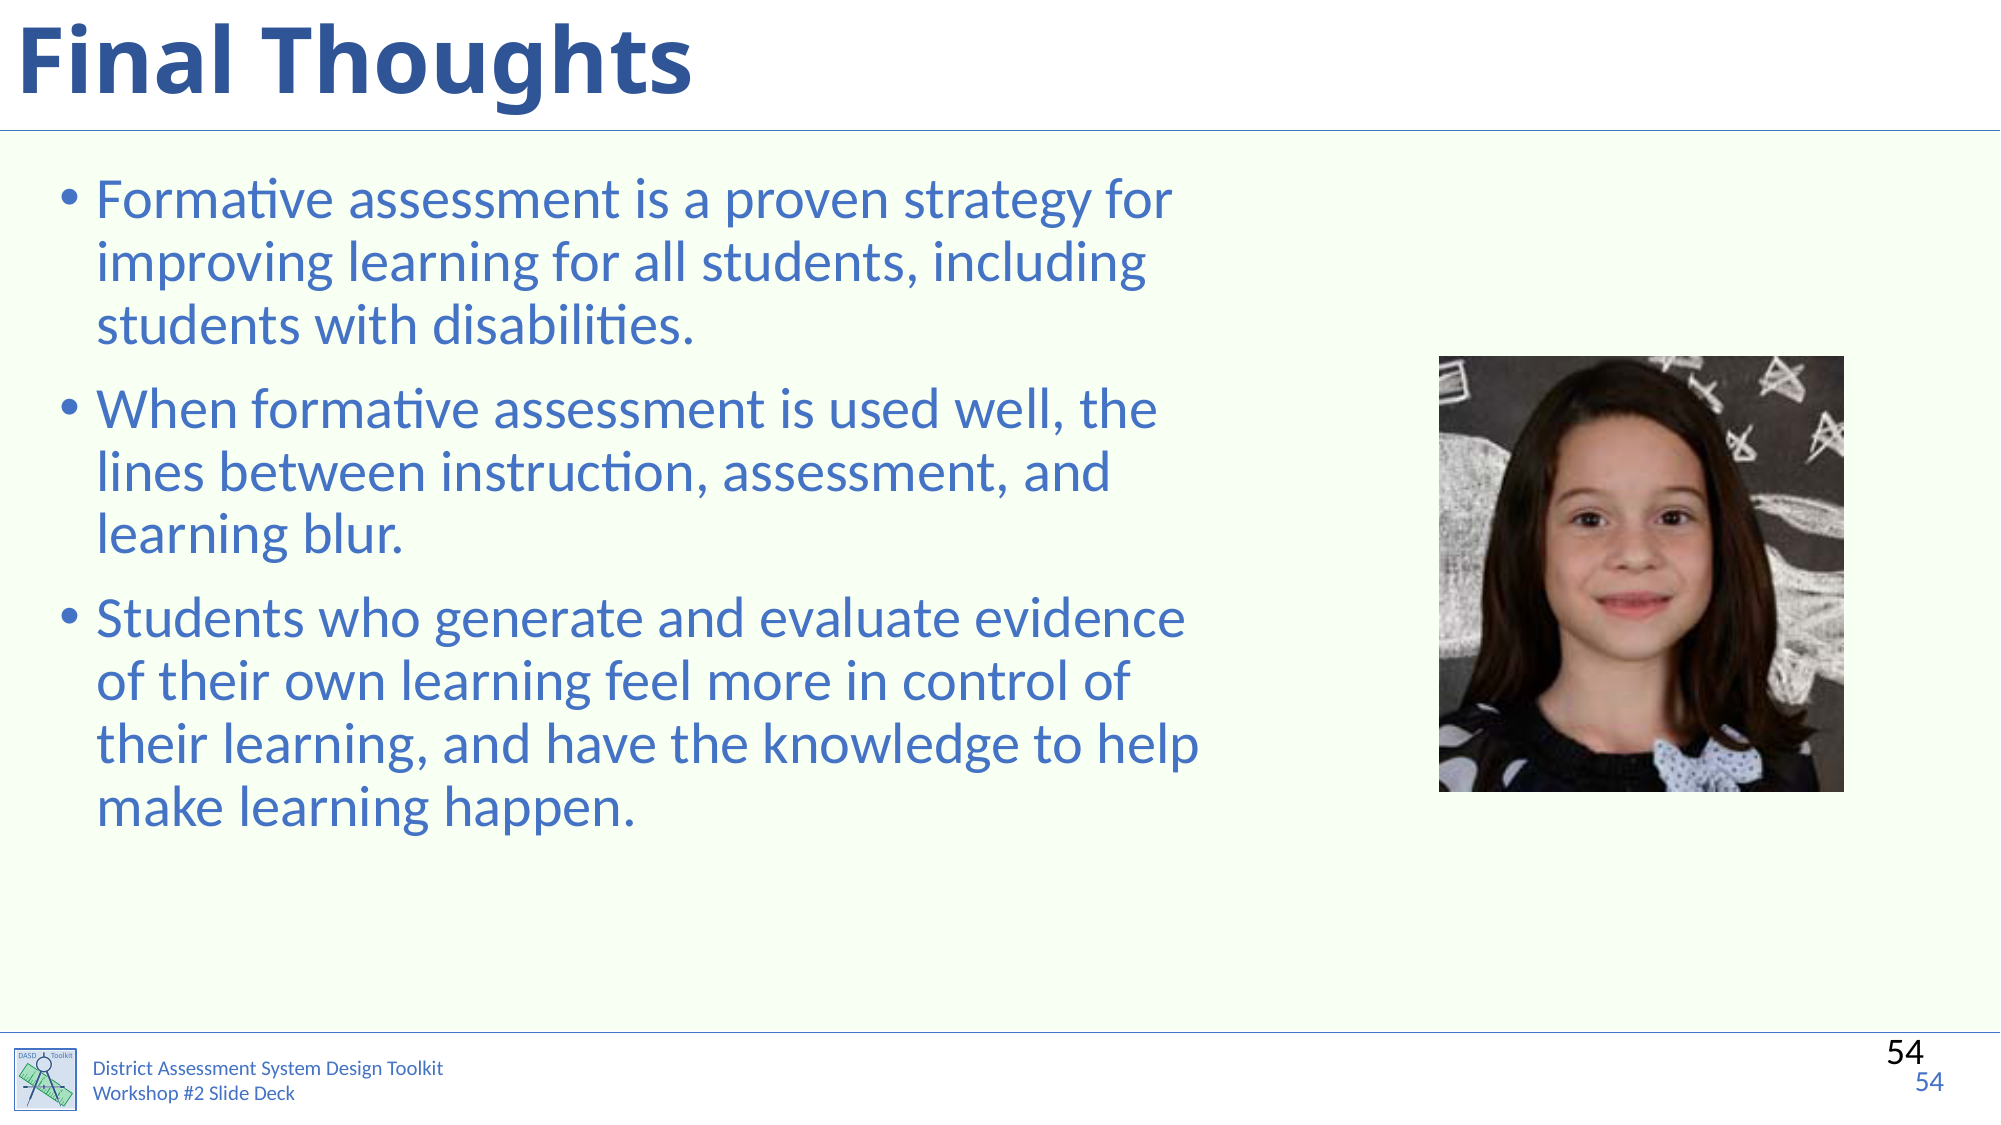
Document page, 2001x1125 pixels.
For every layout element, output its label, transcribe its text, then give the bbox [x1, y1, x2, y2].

picture [1439, 356, 1844, 792]
list Formative assessment is a proven strategy for improving learning for all students, including students with disabilities. When formative assessment is used well, the lines between instruction, assessment, and learning blur. Students who generate and evaluate evidence of their own learning feel more in control of their learning, and have the knowledge to help make learning happen. [44, 161, 1236, 1014]
slide_number 54 [1871, 1019, 2000, 1125]
title Final Thoughts [0, 0, 2000, 129]
picture [15, 1050, 75, 1110]
